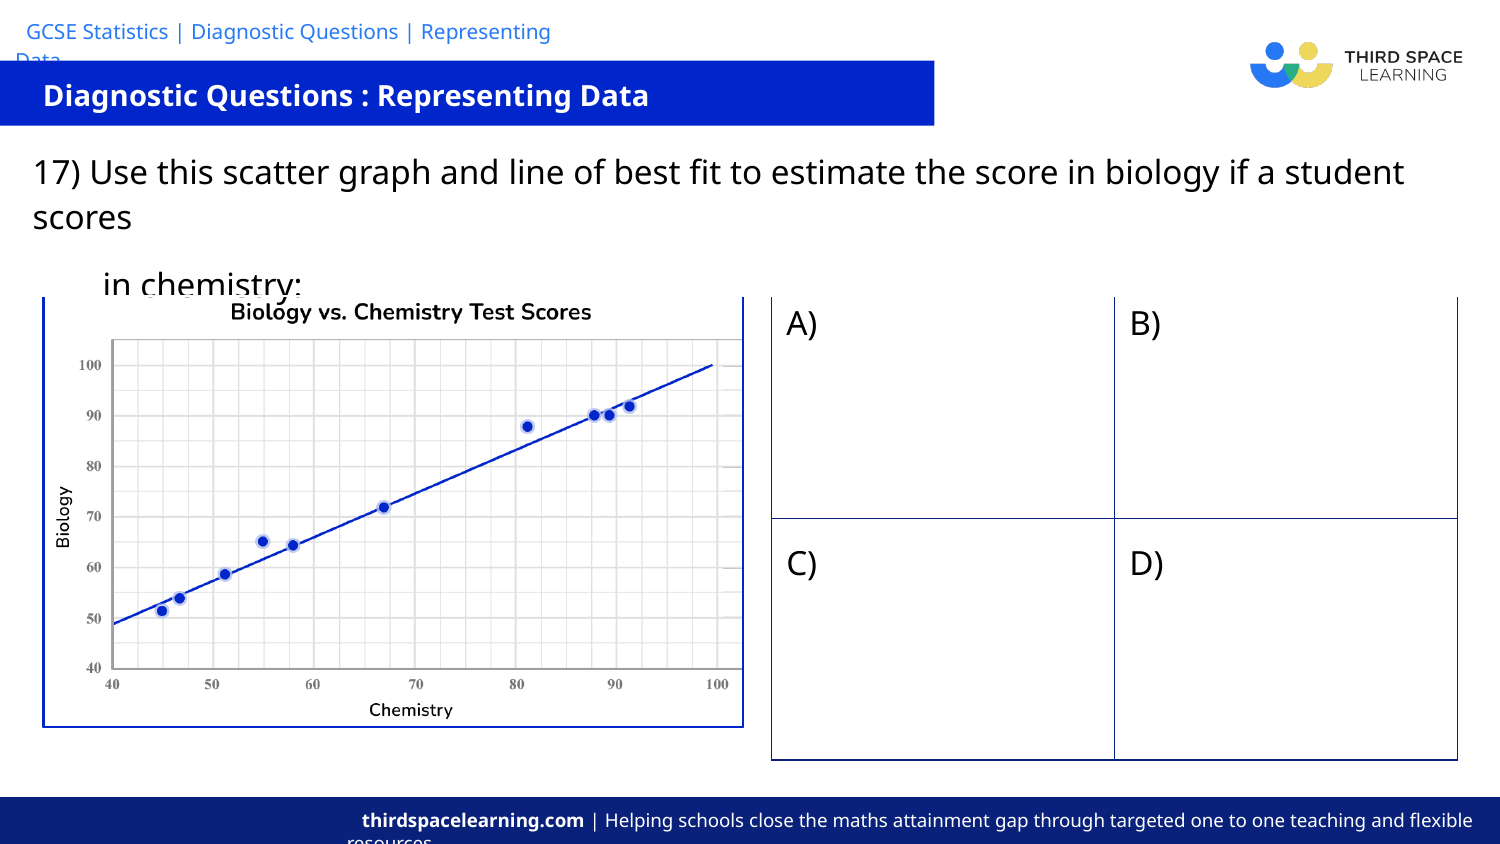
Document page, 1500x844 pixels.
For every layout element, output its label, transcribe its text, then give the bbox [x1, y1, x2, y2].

picture [42, 290, 744, 728]
text_box Diagnostic Questions : Representing Data [27, 61, 778, 127]
picture [1250, 33, 1465, 99]
